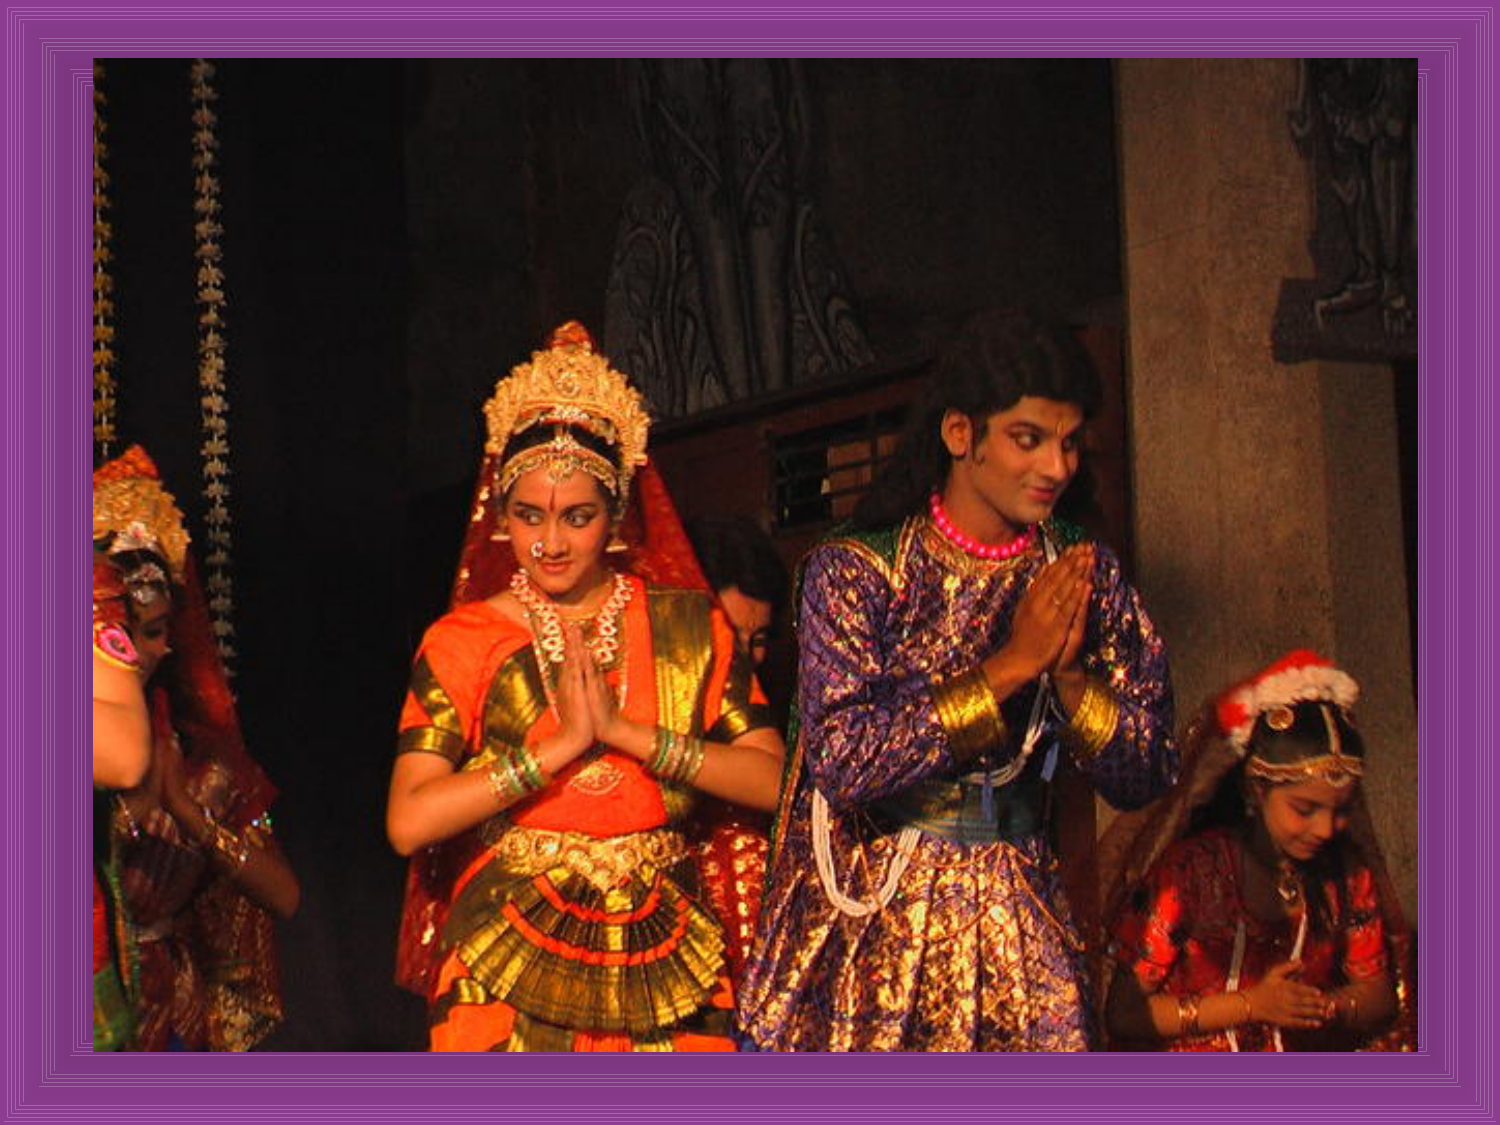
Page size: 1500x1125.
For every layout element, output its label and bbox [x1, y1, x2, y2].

picture [93, 58, 1419, 1052]
